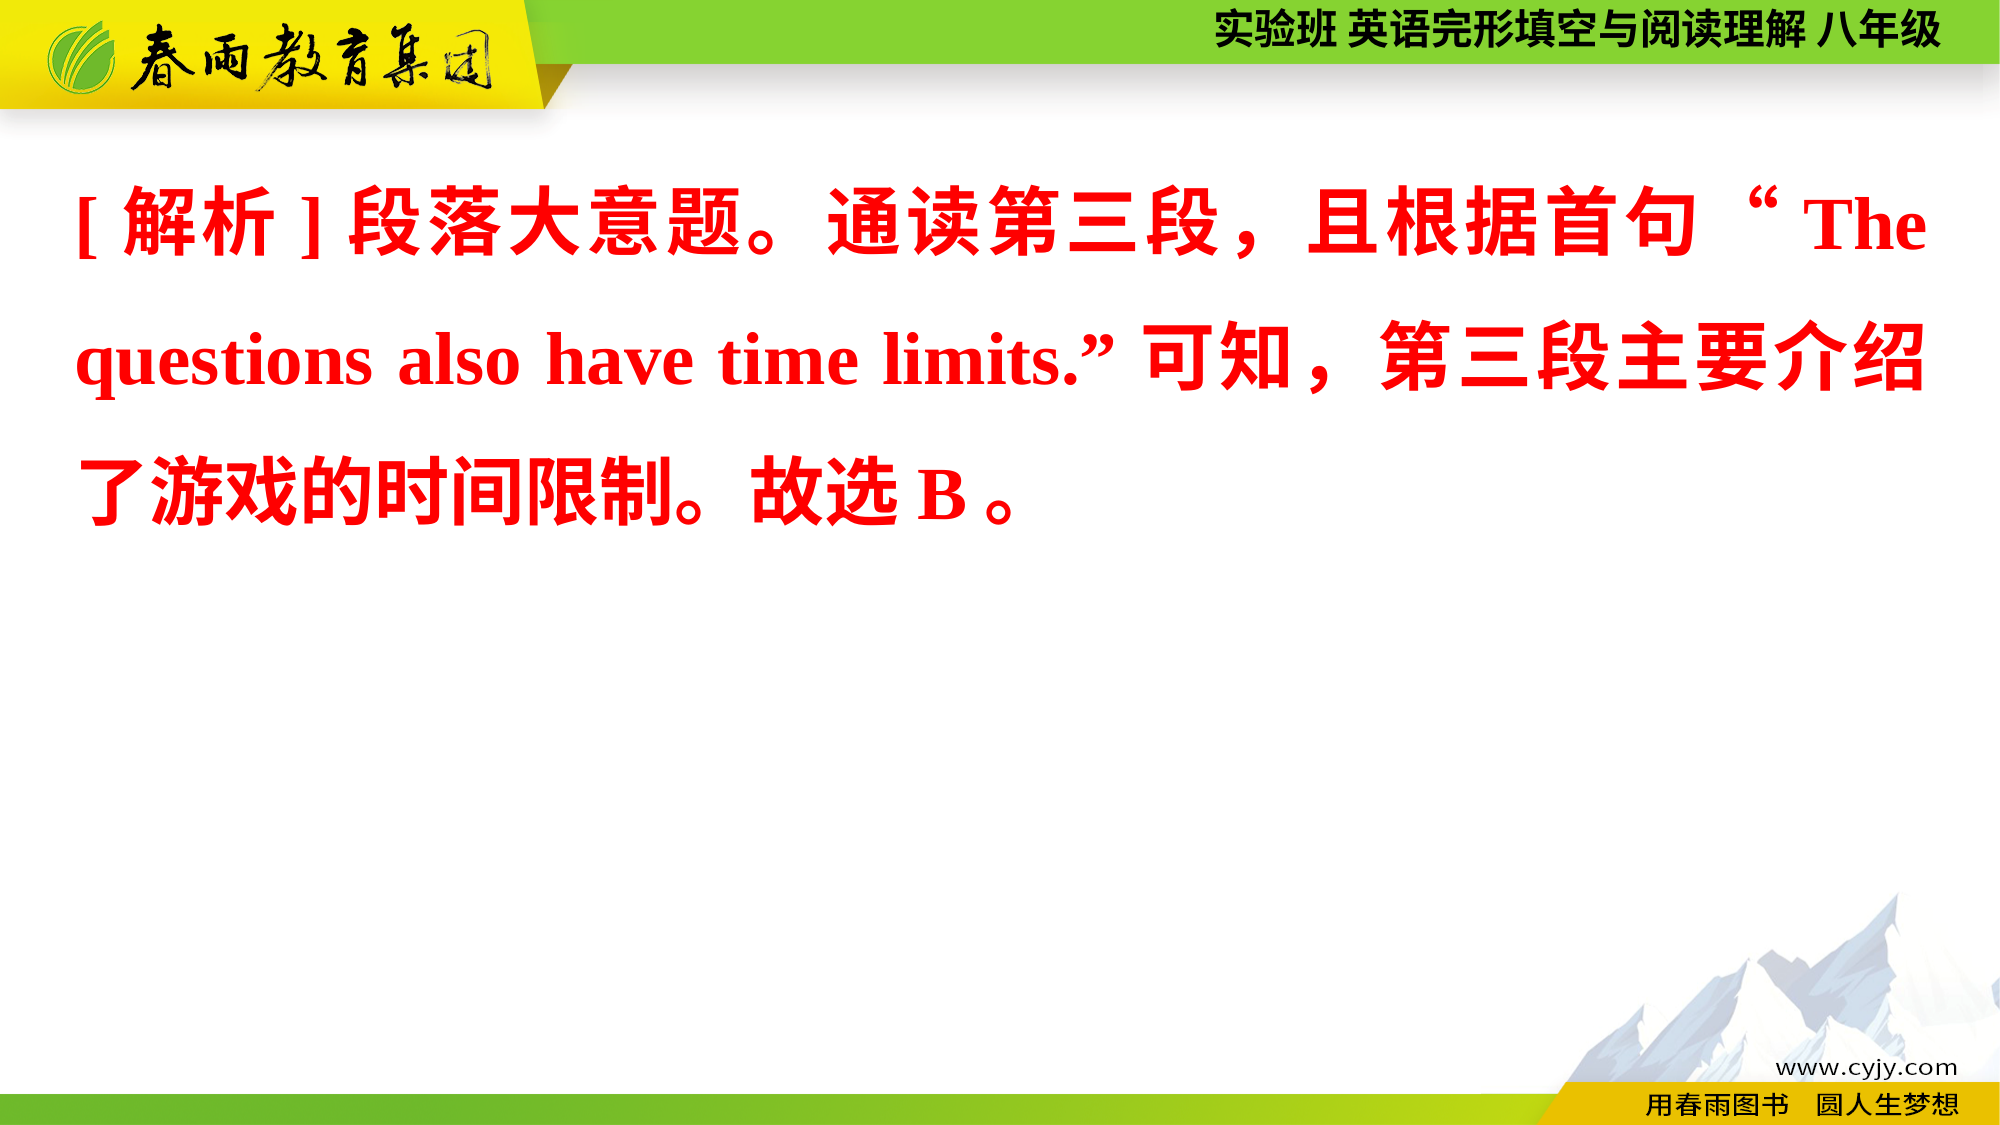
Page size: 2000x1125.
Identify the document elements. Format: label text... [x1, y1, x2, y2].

list [解析]段落大意题。通读第三段，且根据首句“The questions also have time limits.”可知，第三段主要介绍了游戏的时间限制。故选B。 [59, 122, 1944, 530]
picture [0, 0, 2000, 1125]
